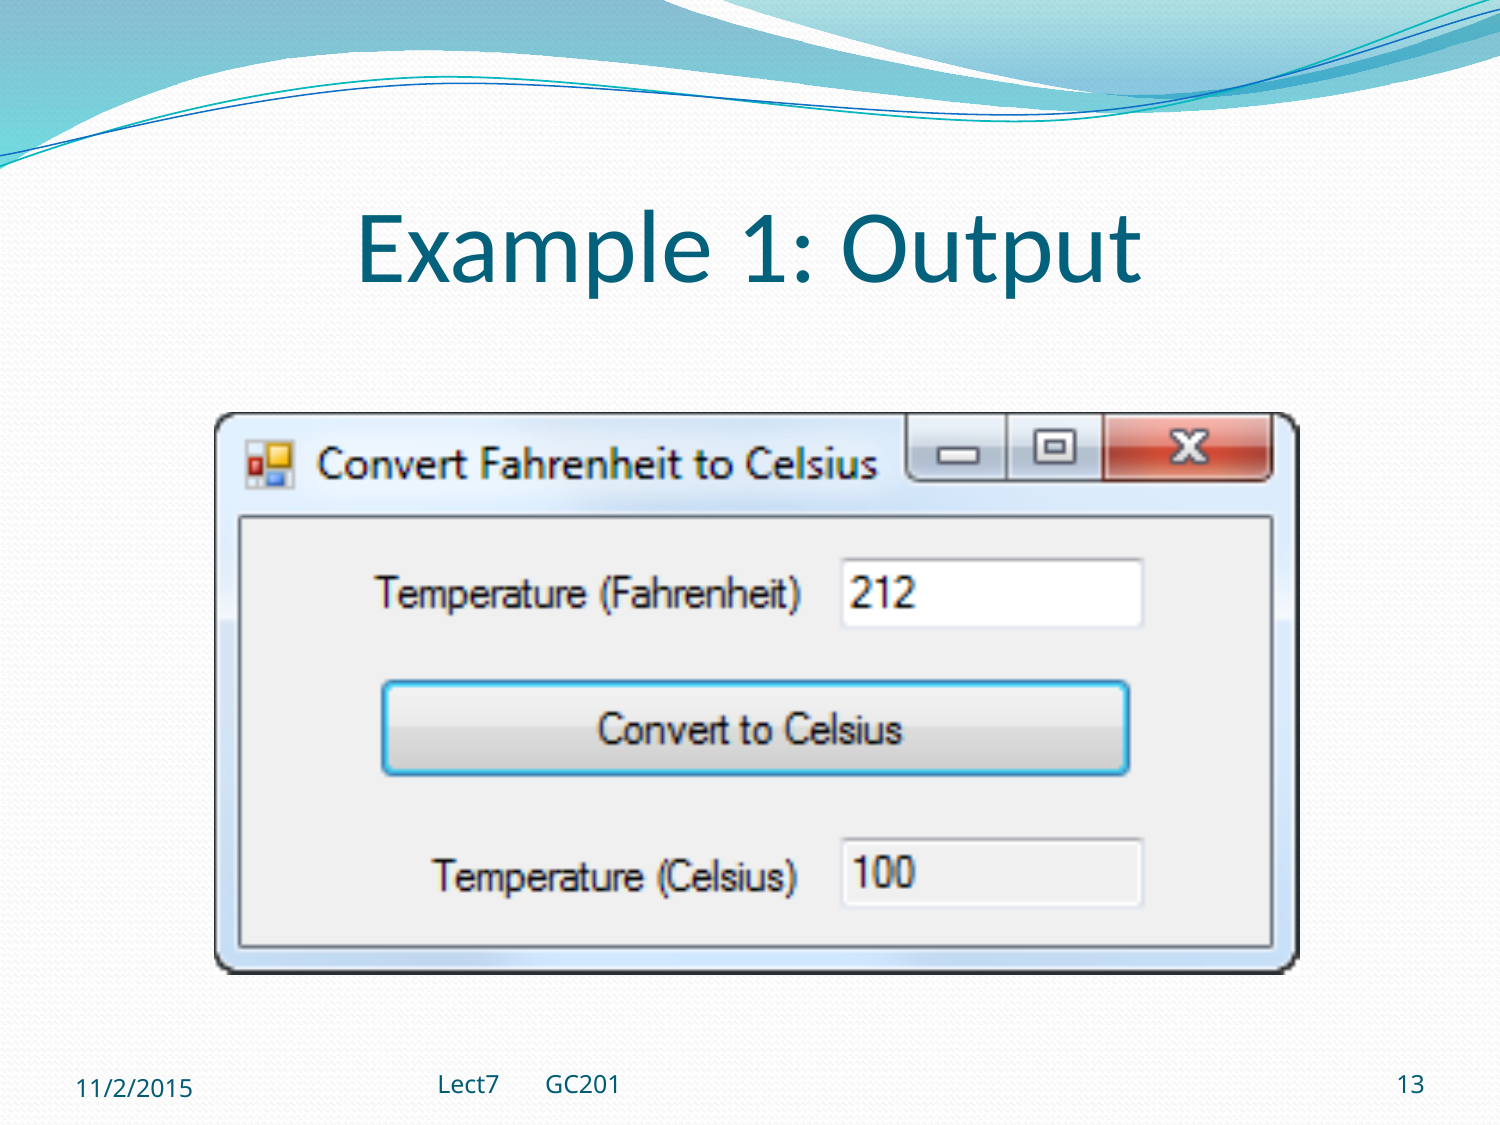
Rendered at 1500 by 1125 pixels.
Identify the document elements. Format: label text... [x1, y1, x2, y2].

footer Lect7 GC201 [437, 1042, 988, 1103]
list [214, 412, 1301, 976]
slide_number 13 [1299, 1042, 1425, 1103]
title Example 1: Output [75, 115, 1425, 303]
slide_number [75, 1042, 425, 1103]
